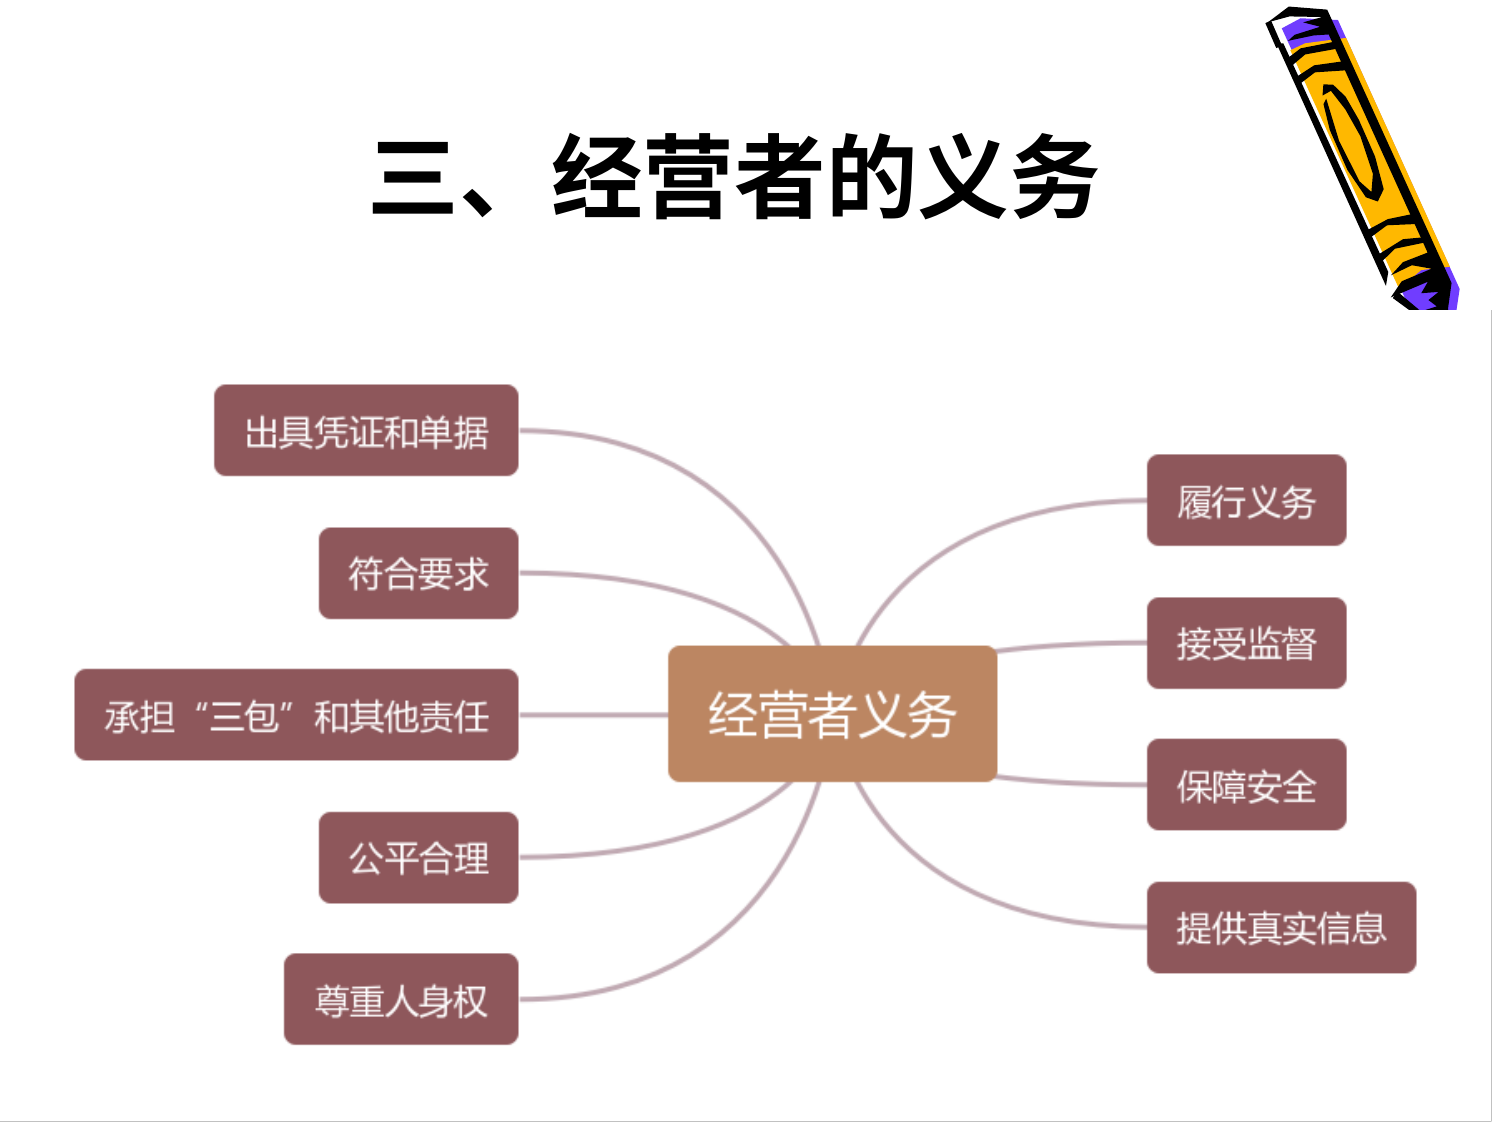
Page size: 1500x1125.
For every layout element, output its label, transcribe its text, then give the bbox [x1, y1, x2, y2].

picture [0, 309, 1500, 1125]
title 三、经营者的义务 [170, 54, 1299, 238]
